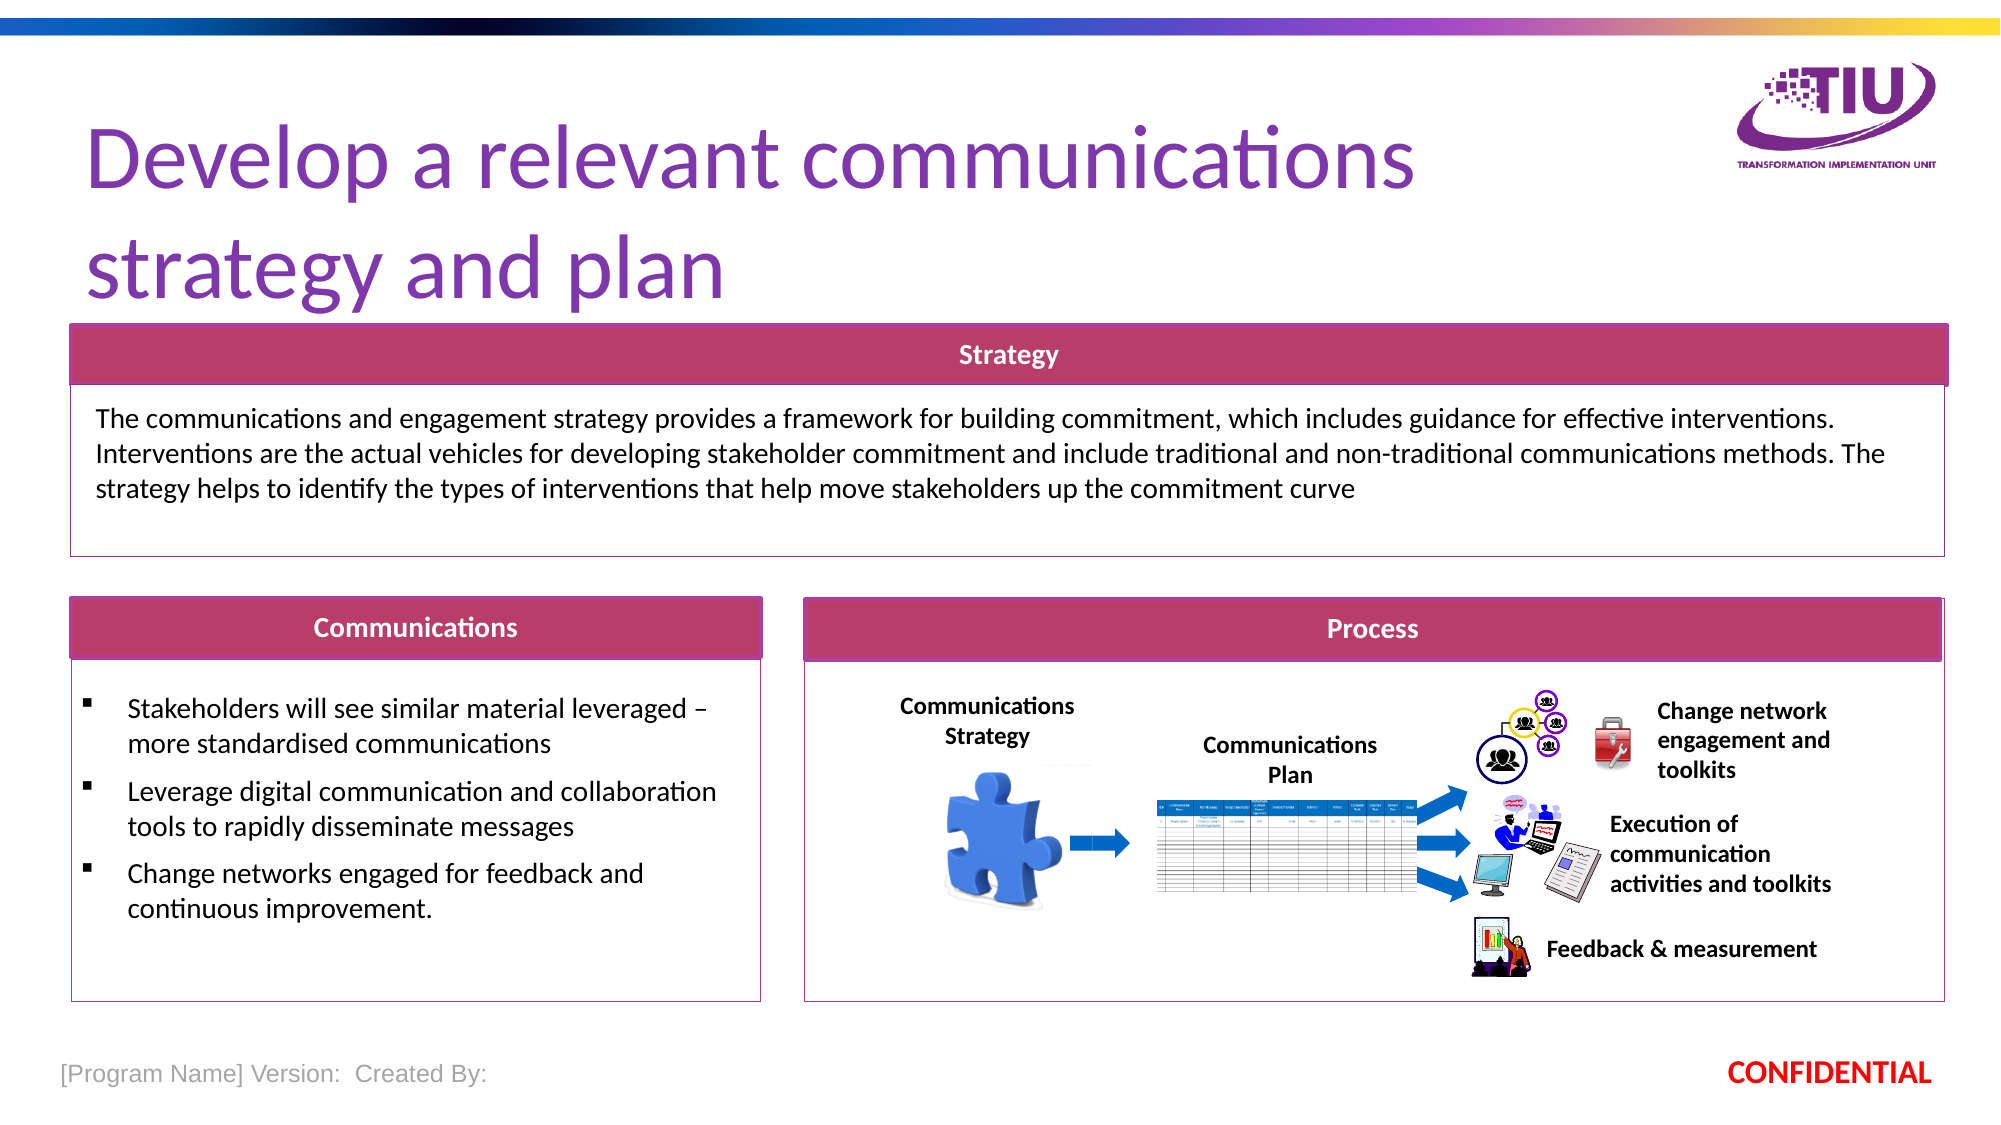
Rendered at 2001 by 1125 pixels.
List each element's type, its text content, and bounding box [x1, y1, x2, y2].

text_box CONFIDENTIAL [1563, 1042, 1948, 1098]
text_box [1099, 828, 1131, 859]
text_box The communications and engagement strategy provides a framework for building commitment, which includes guidance for effective interventions. Interventions are the actual vehicles for developing stakeholder commitment and include traditional and non-traditional communications methods. The strategy helps to identify the types of interventions that help move stakeholders up the commitment curve [70, 384, 1945, 557]
picture [0, 0, 2001, 1125]
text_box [70, 597, 761, 1002]
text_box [1477, 690, 1567, 784]
text_box Process [805, 599, 1941, 660]
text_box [1467, 794, 1894, 907]
text_box [804, 598, 1945, 1002]
text_box Strategy [71, 325, 1948, 385]
text_box Develop a relevant communications strategy and plan [71, 89, 1690, 325]
text_box [1422, 784, 1468, 823]
text_box [Program Name] Version: Created By: [0, 1042, 549, 1103]
text_box [1422, 828, 1462, 859]
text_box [1590, 686, 1866, 793]
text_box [1471, 916, 1866, 978]
text_box Communications Strategy [876, 682, 1100, 758]
text_box Communications Plan [1185, 720, 1396, 796]
text_box [1422, 868, 1462, 903]
